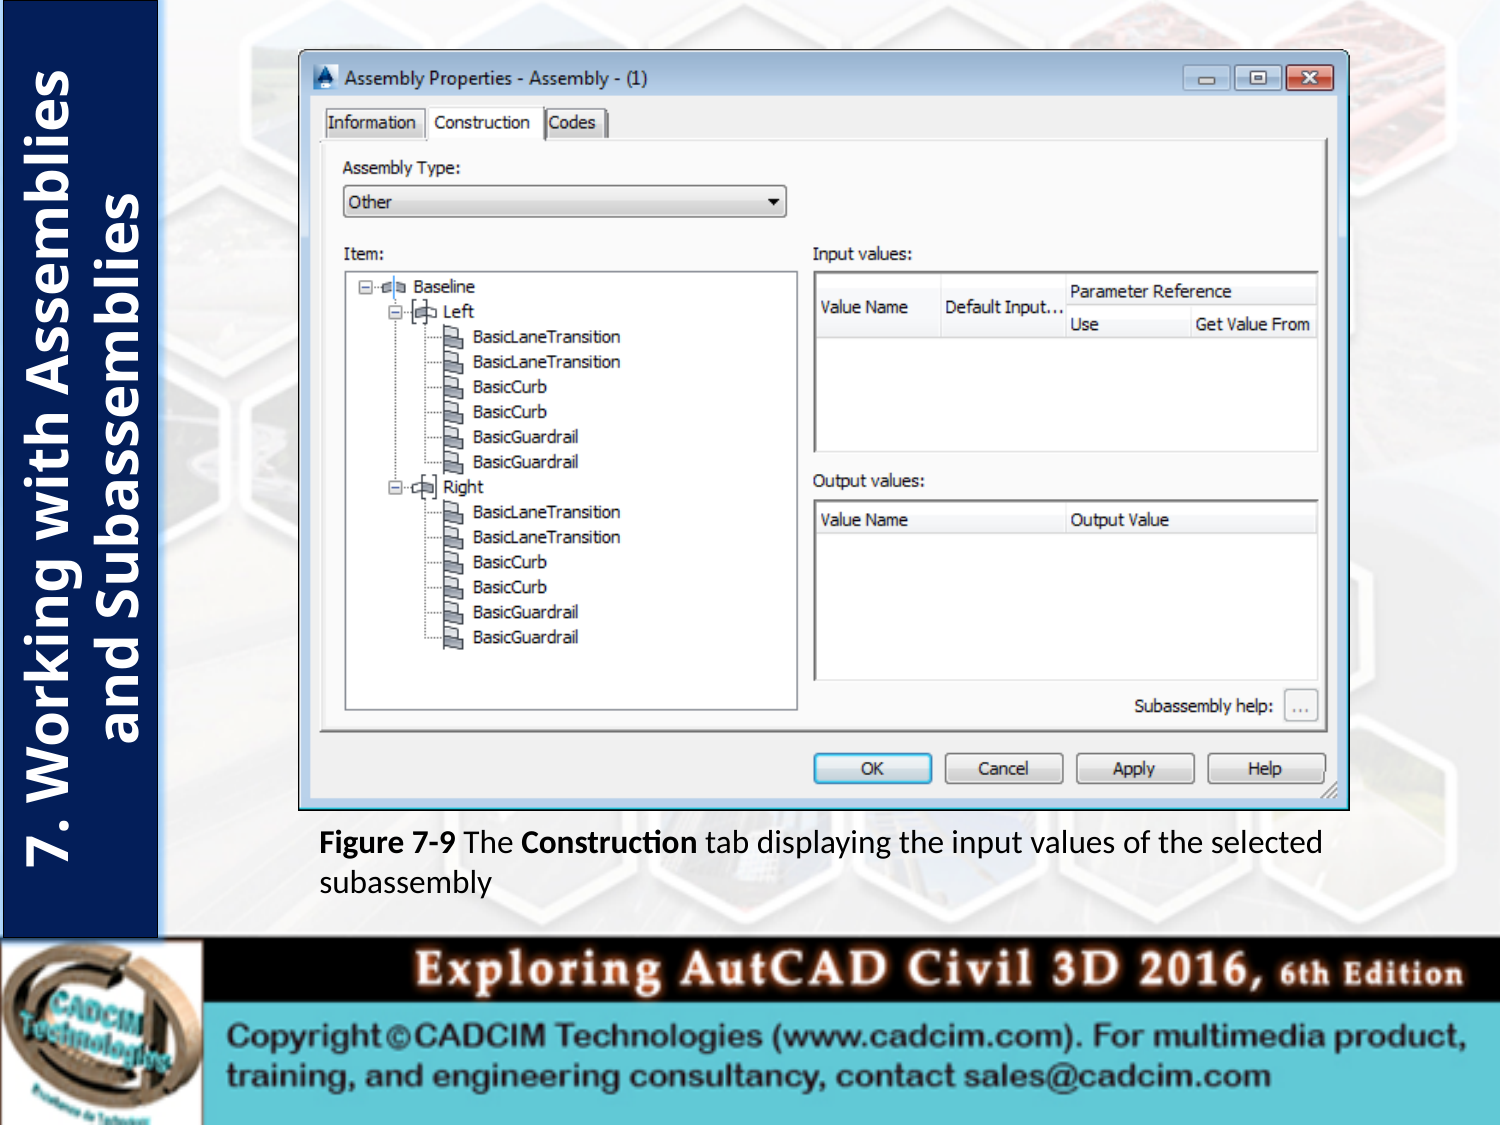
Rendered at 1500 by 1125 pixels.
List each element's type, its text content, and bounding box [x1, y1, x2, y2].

text_box Figure 7-9 The Construction tab displaying the input values of the selected subassembly [304, 812, 1350, 907]
picture [0, 0, 1500, 1125]
